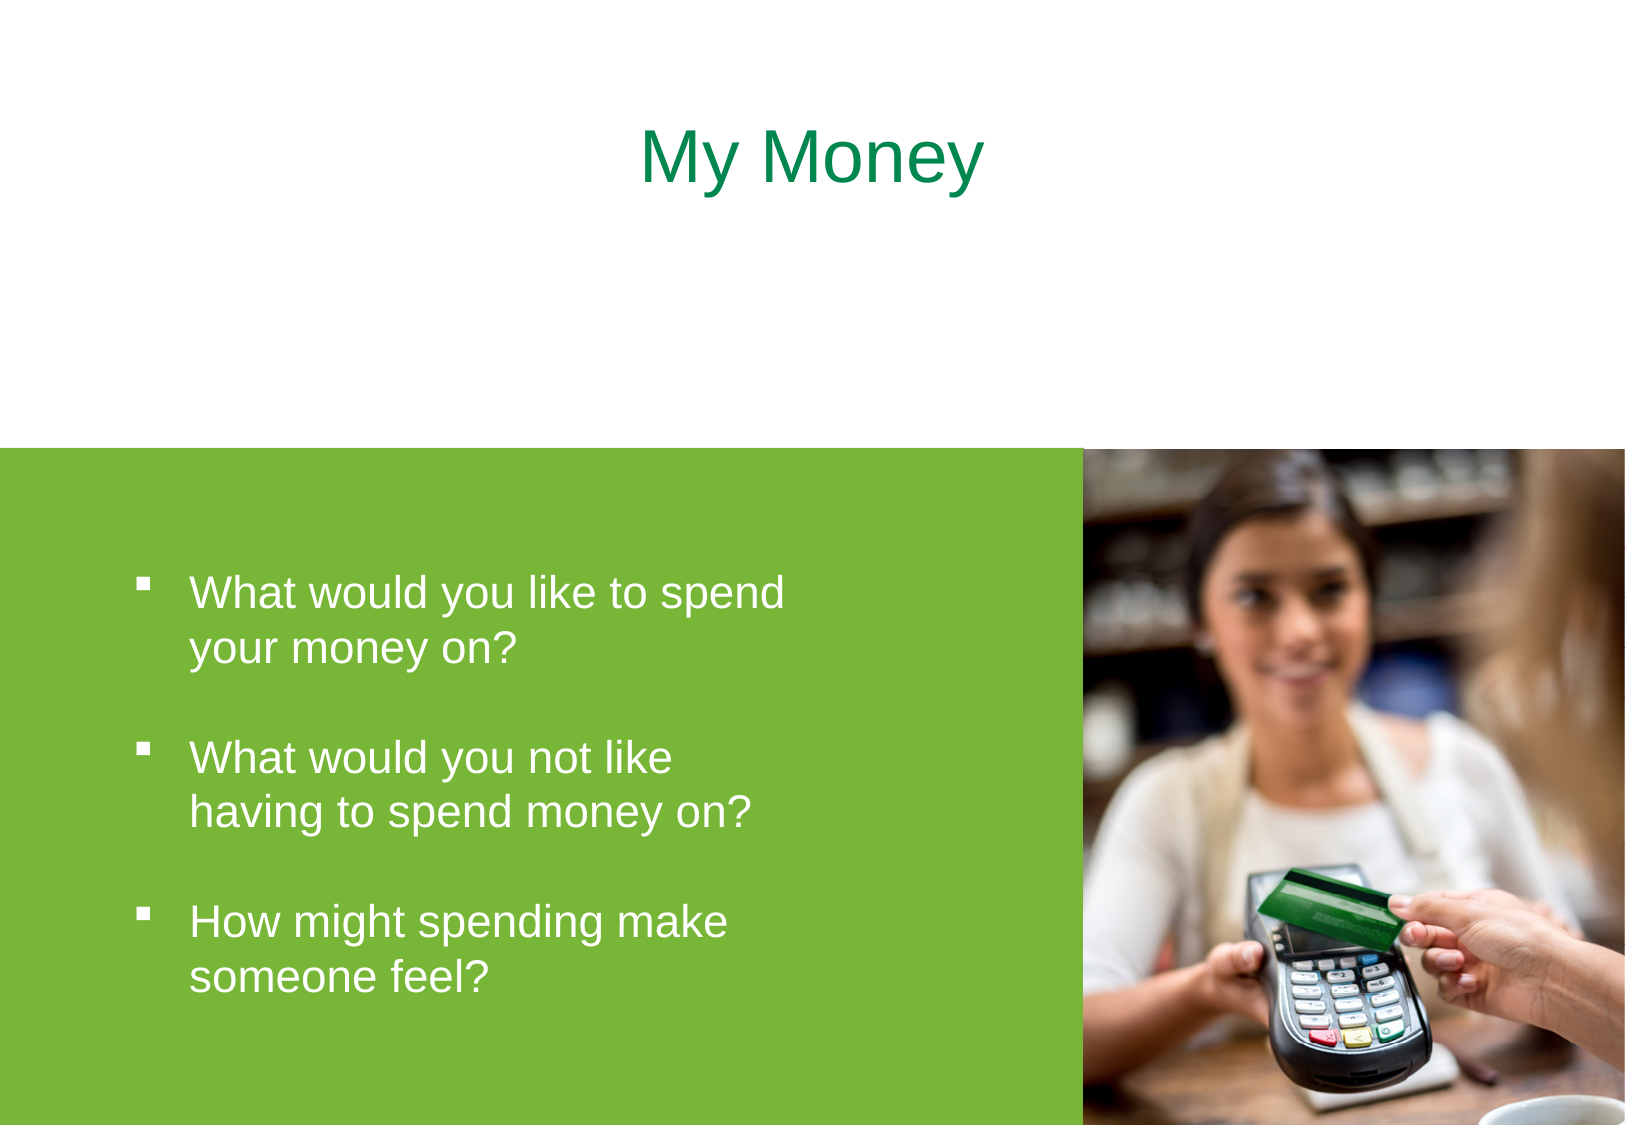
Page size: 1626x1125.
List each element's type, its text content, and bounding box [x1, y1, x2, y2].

title My Money [0, 118, 1625, 199]
picture [1083, 448, 1625, 1125]
text_box What would you like to spend your money on? What would you not like having to spend money on? How might spending make someone feel? [118, 554, 818, 1051]
text_box [0, 446, 1086, 1125]
